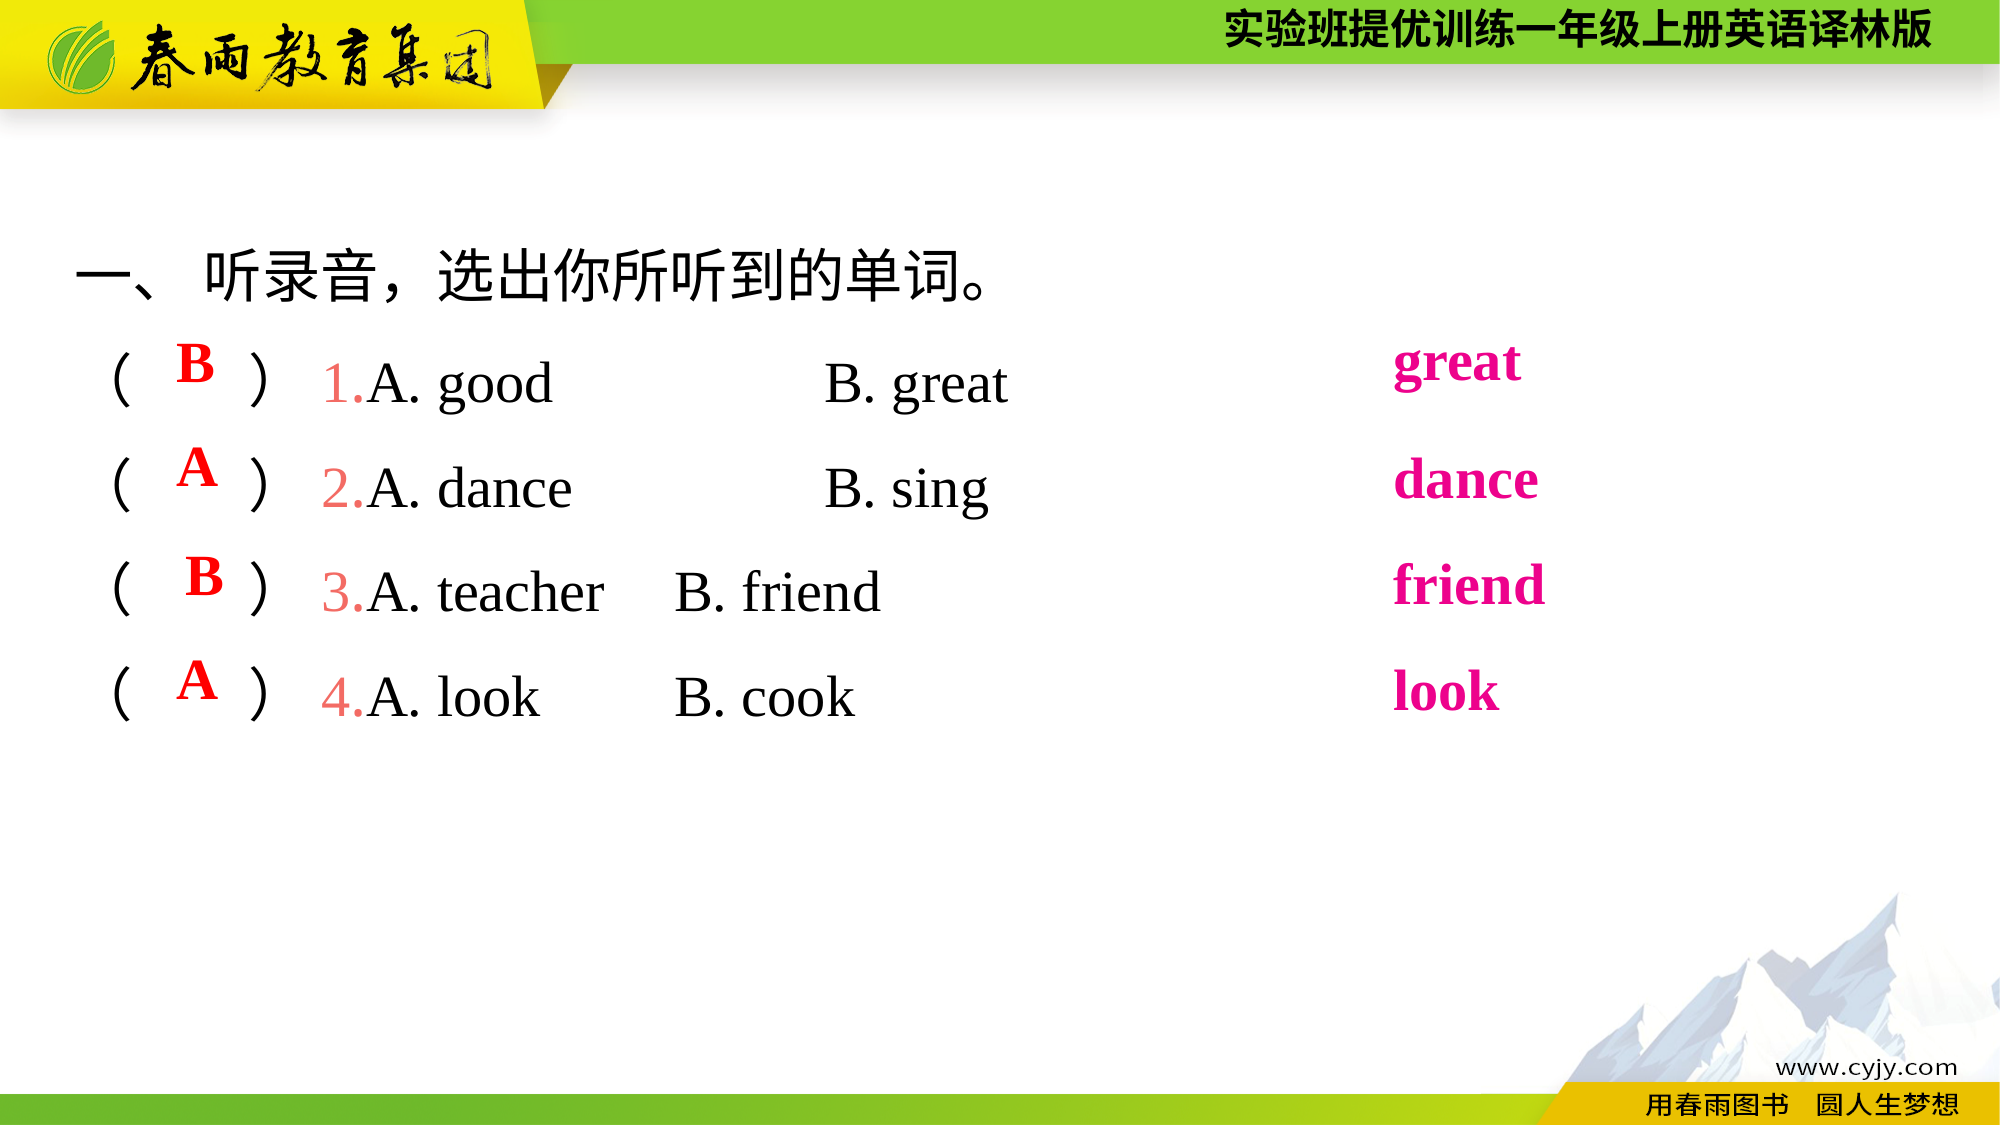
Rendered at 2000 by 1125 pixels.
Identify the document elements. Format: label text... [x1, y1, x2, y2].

text_box A [161, 633, 234, 719]
text_box B [161, 317, 231, 402]
text_box dance [1378, 432, 1555, 518]
picture [0, 0, 2000, 1125]
text_box look [1378, 645, 1516, 730]
text_box great [1378, 314, 1537, 400]
text_box A [161, 420, 234, 506]
text_box friend [1378, 538, 1561, 624]
list 一、 听录音，选出你所听到的单词。 （ ）1.A. good B. great （ ）2.A. dance B. sing （ ）3.A. teacher B. friend （ ）4.A. look B. cook [59, 196, 1944, 742]
text_box B [170, 529, 239, 615]
